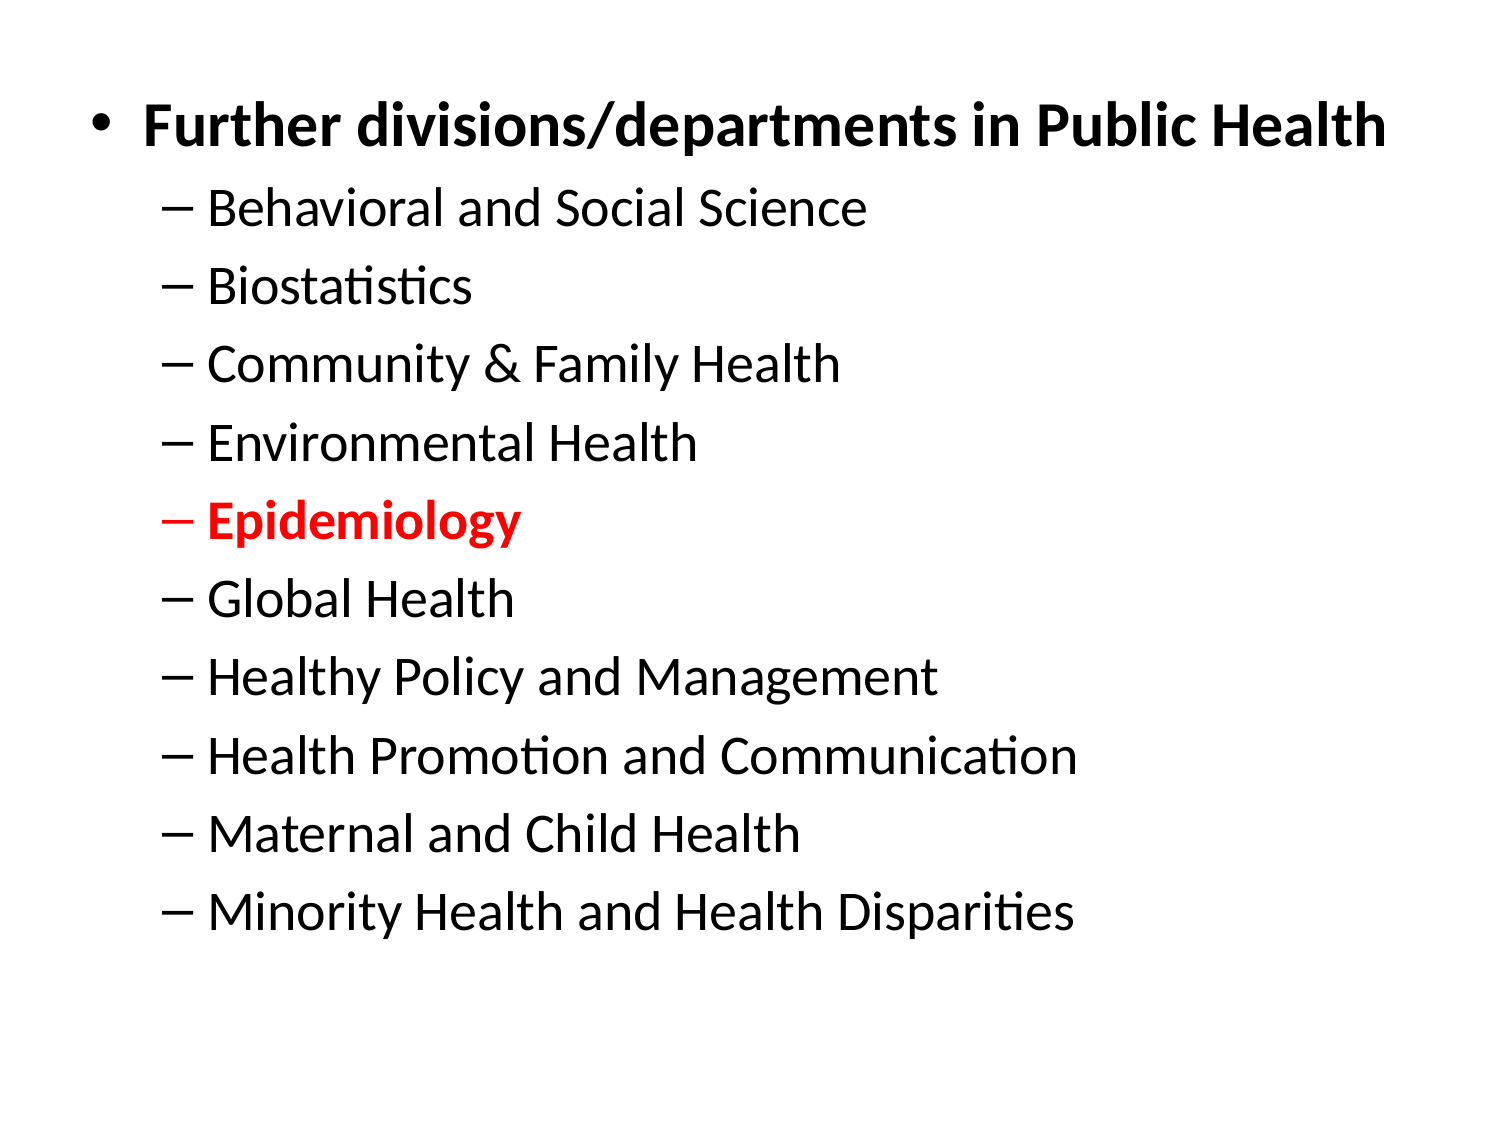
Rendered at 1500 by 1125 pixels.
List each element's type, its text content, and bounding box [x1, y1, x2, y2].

list Further divisions/departments in Public Health Behavioral and Social Science Biostatistics Community & Family Health Environmental Health Epidemiology Global Health Healthy Policy and Management Health Promotion and Communication Maternal and Child Health Minority Health and Health Disparities [75, 75, 1425, 1005]
